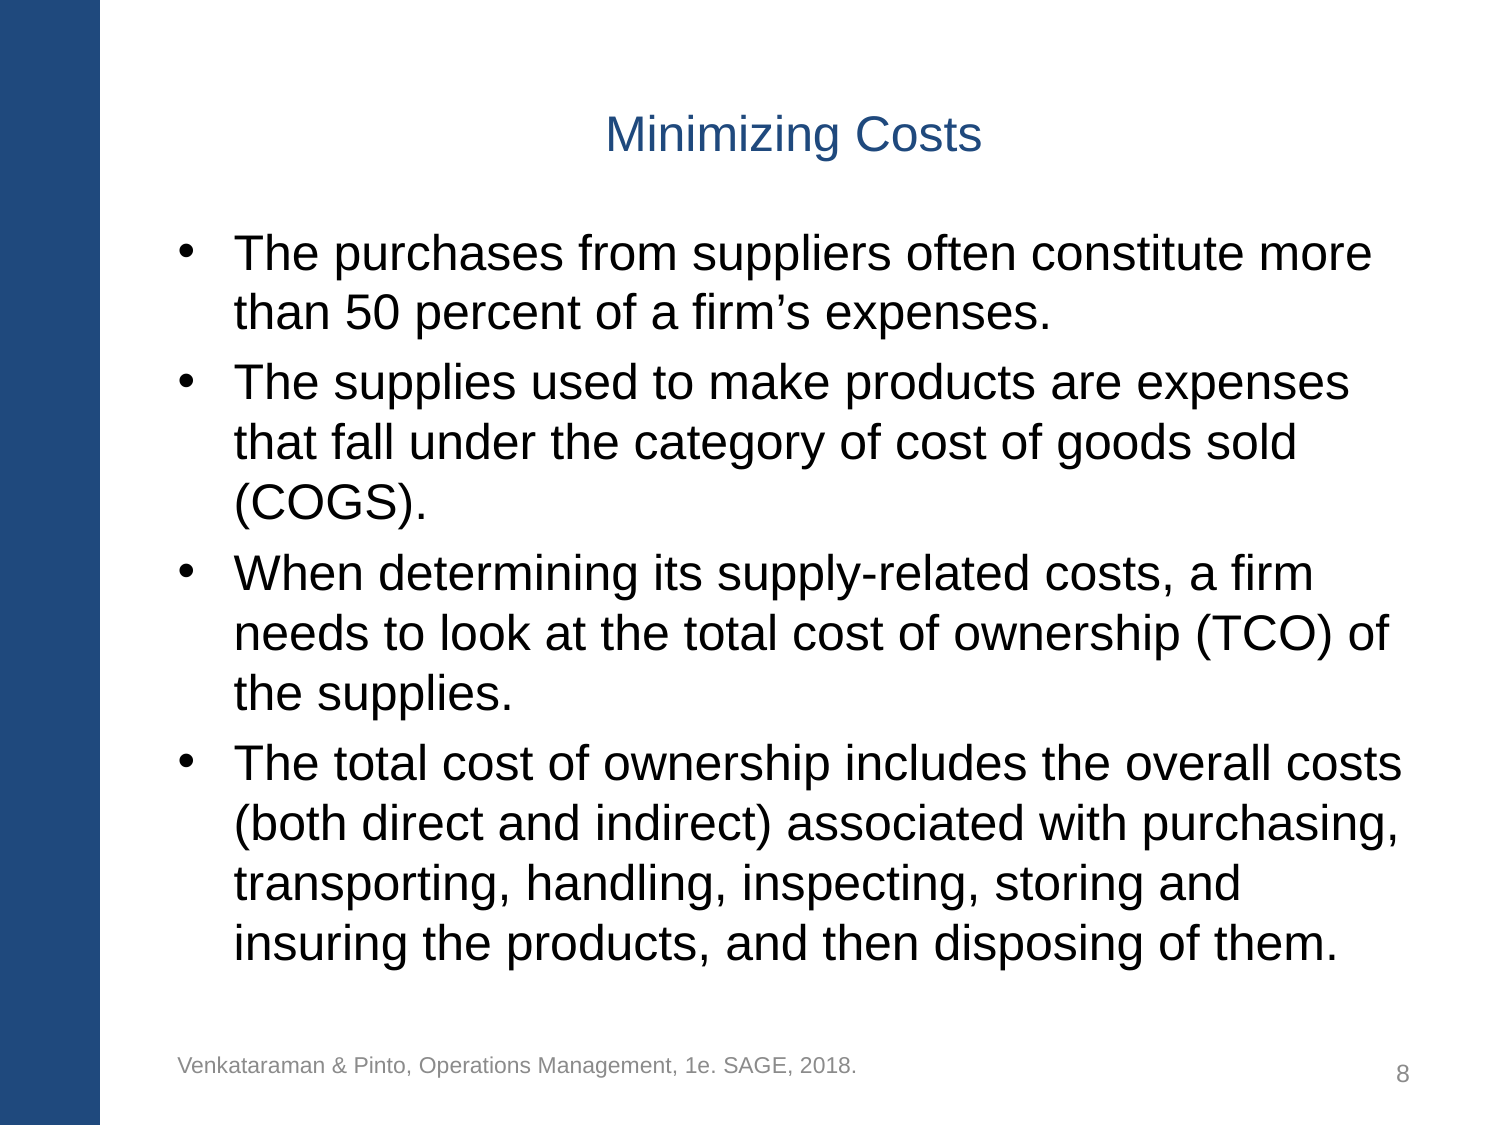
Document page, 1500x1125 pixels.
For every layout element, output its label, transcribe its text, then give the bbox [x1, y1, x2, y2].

footer Venkataraman & Pinto, Operations Management, 1e. SAGE, 2018. [162, 1042, 1313, 1103]
slide_number 8 [1350, 1042, 1425, 1103]
list The purchases from suppliers often constitute more than 50 percent of a firm’s expenses. The supplies used to make products are expenses that fall under the category of cost of goods sold (COGS). When determining its supply-related costs, a firm needs to look at the total cost of ownership (TCO) of the supplies. The total cost of ownership includes the overall costs (both direct and indirect) associated with purchasing, transporting, handling, inspecting, storing and insuring the products, and then disposing of them. [162, 212, 1425, 1013]
title Minimizing Costs [162, 37, 1425, 212]
